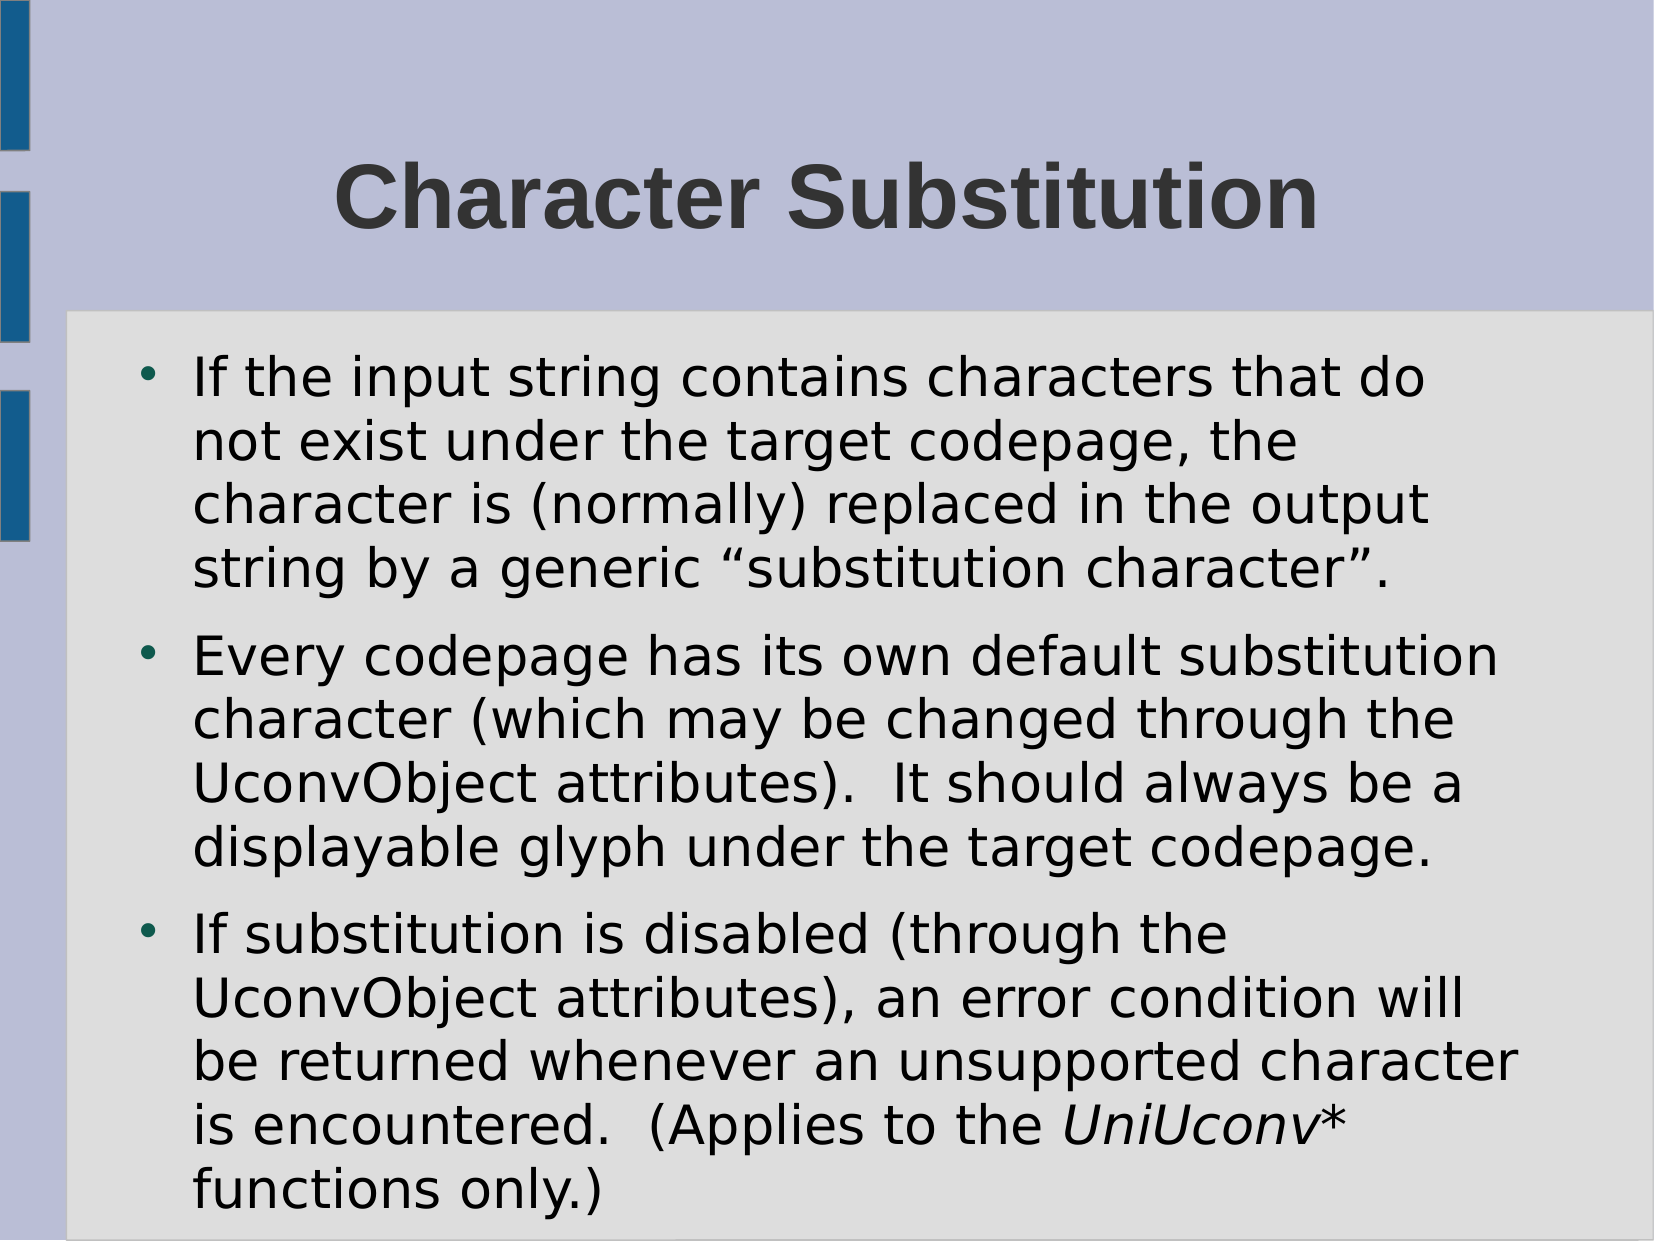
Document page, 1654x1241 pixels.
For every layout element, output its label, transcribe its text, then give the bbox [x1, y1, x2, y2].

title Character Substitution [121, 91, 1534, 299]
list If the input string contains characters that do not exist under the target codepage, the character is (normally) replaced in the output string by a generic “substitution character”. Every codepage has its own default substitution character (which may be changed through the UconvObject attributes). It should always be a displayable glyph under the target codepage. If substitution is disabled (through the UconvObject attributes), an error condition will be returned whenever an unsupported character is encountered. (Applies to the UniUconv* functions only.) [121, 344, 1534, 1212]
